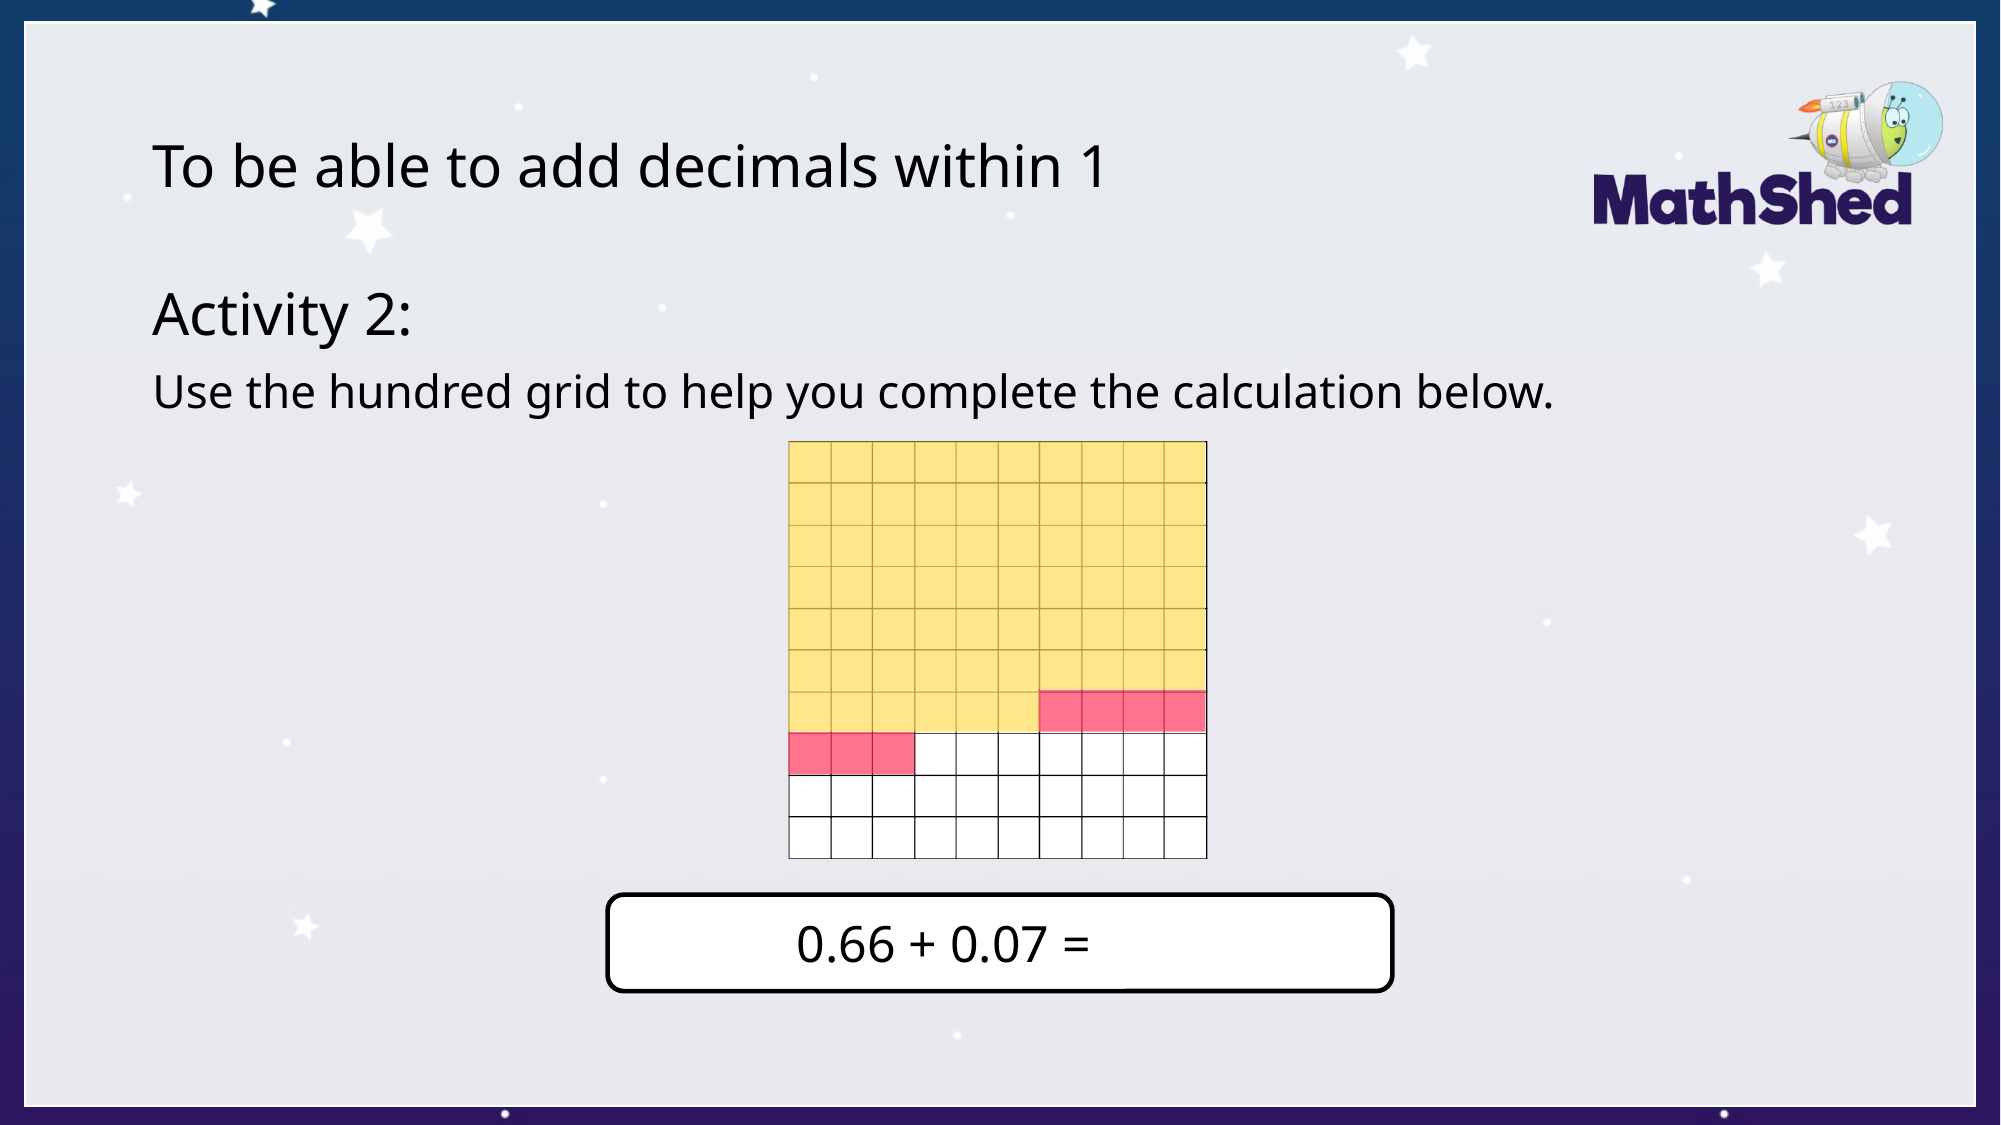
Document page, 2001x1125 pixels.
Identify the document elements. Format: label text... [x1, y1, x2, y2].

text_box 0.66 + 0.07 = 0.73 [606, 893, 1394, 993]
list Activity 2: Use the hundred grid to help you complete the calculation below. [137, 277, 1863, 992]
title To be able to add decimals within 1 [137, 59, 1578, 277]
picture [0, 0, 2001, 1125]
